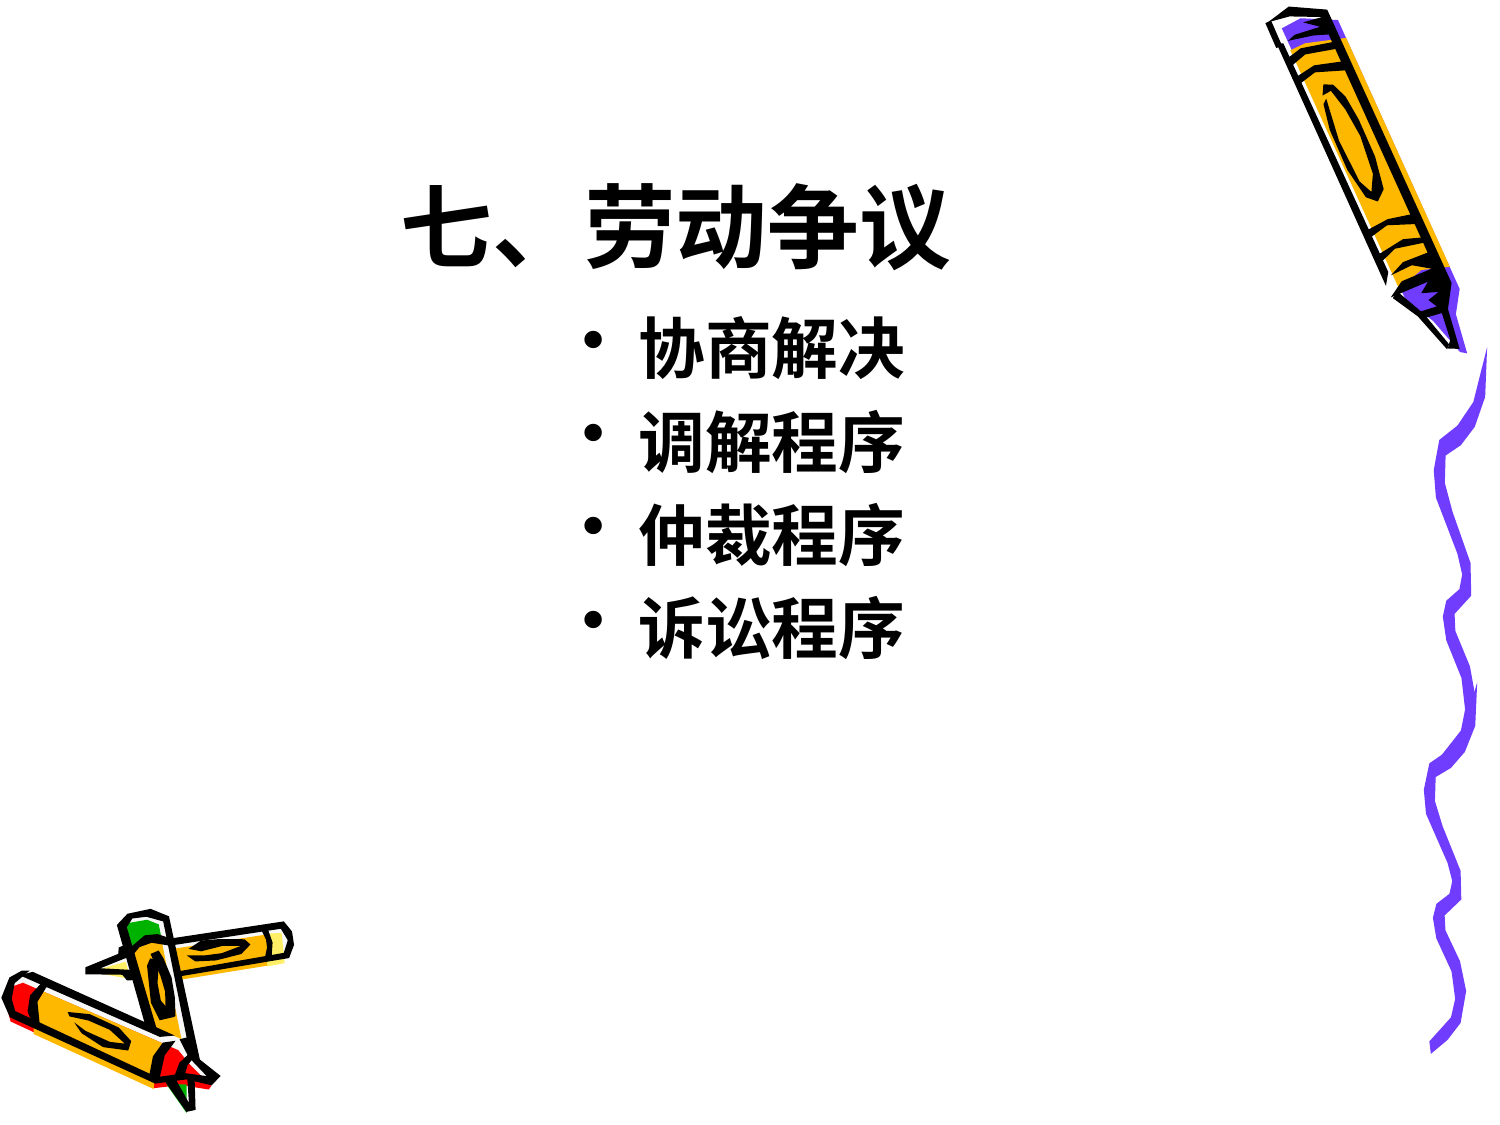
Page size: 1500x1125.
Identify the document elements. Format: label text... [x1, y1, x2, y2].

title 七、劳动争议 [112, 24, 1240, 288]
list 协商解决 调解程序 仲裁程序 诉讼程序 [112, 299, 1376, 901]
